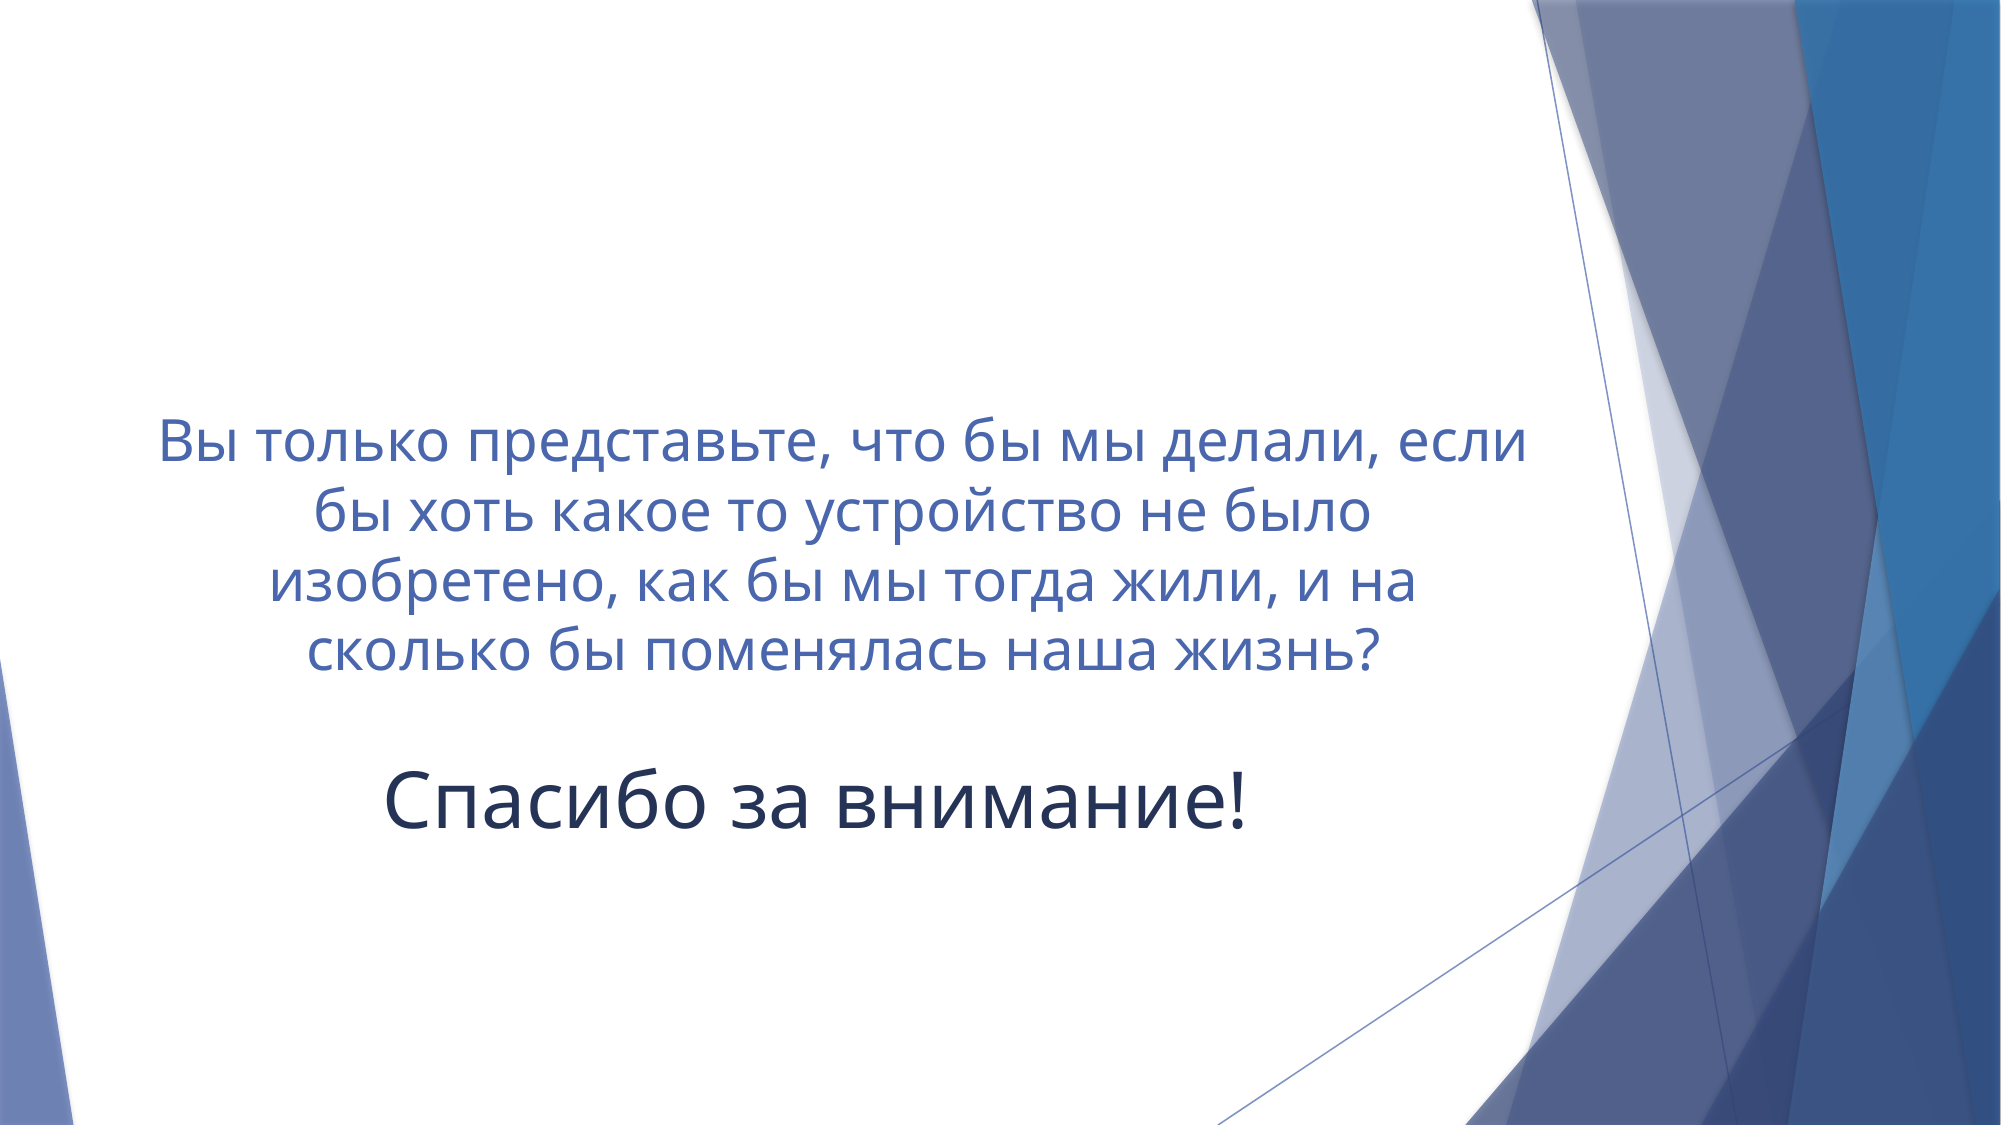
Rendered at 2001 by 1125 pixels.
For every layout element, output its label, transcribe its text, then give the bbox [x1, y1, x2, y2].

list Спасибо за внимание! [111, 742, 1522, 884]
title Вы только представьте, что бы мы делали, если бы хоть какое то устройство не было изобретено, как бы мы тогда жили, и на сколько бы поменялась наша жизнь? [138, 390, 1549, 691]
